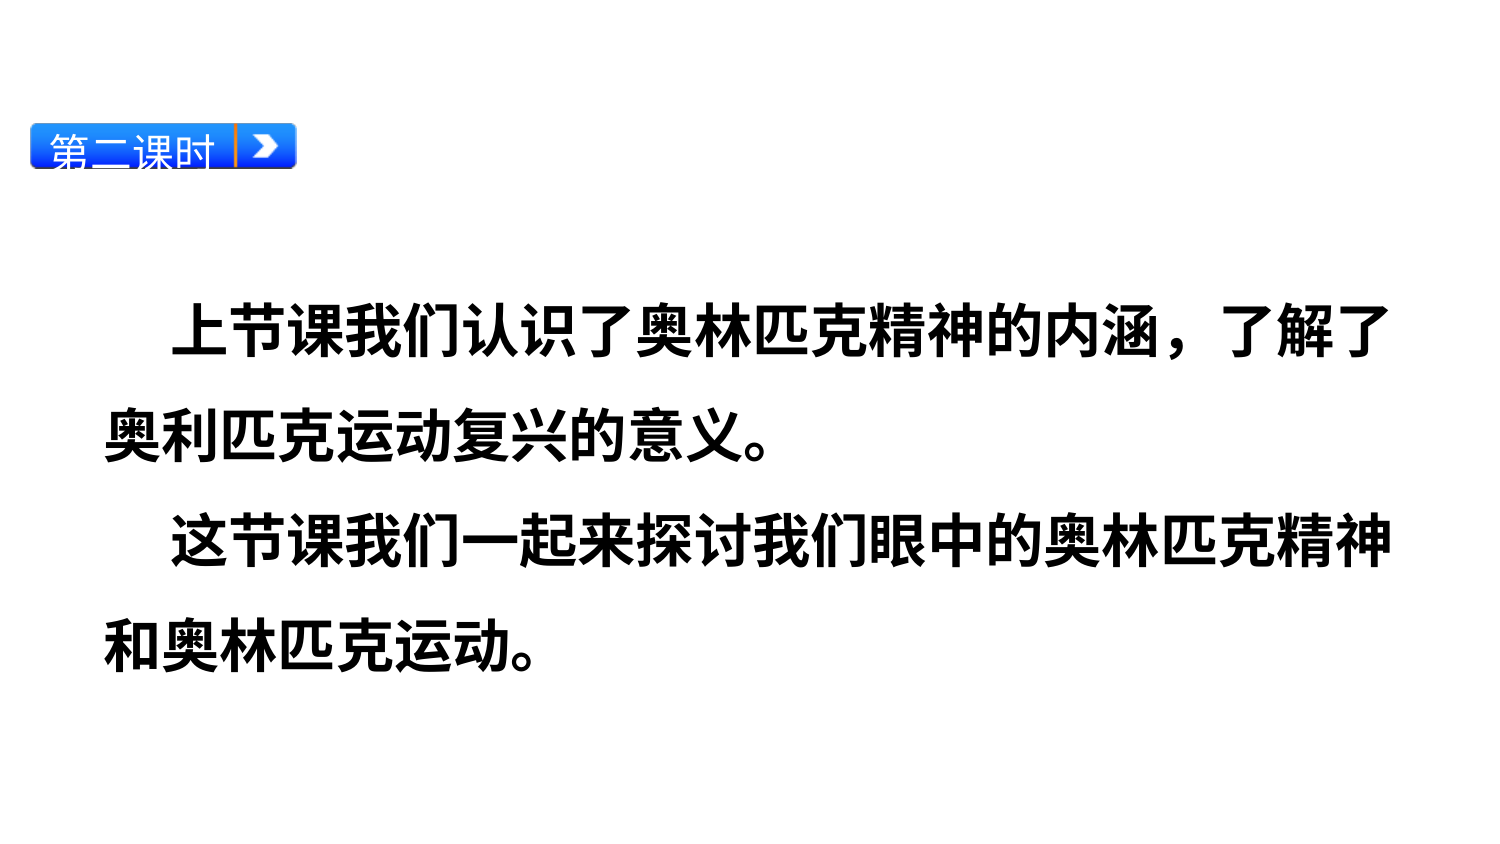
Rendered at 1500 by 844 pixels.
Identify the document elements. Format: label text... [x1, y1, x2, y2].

text_box 上节课我们认识了奥林匹克精神的内涵，了解了奥利匹克运动复兴的意义。 这节课我们一起来探讨我们眼中的奥林匹克精神和奥林匹克运动。 [88, 251, 1412, 687]
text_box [29, 120, 297, 187]
